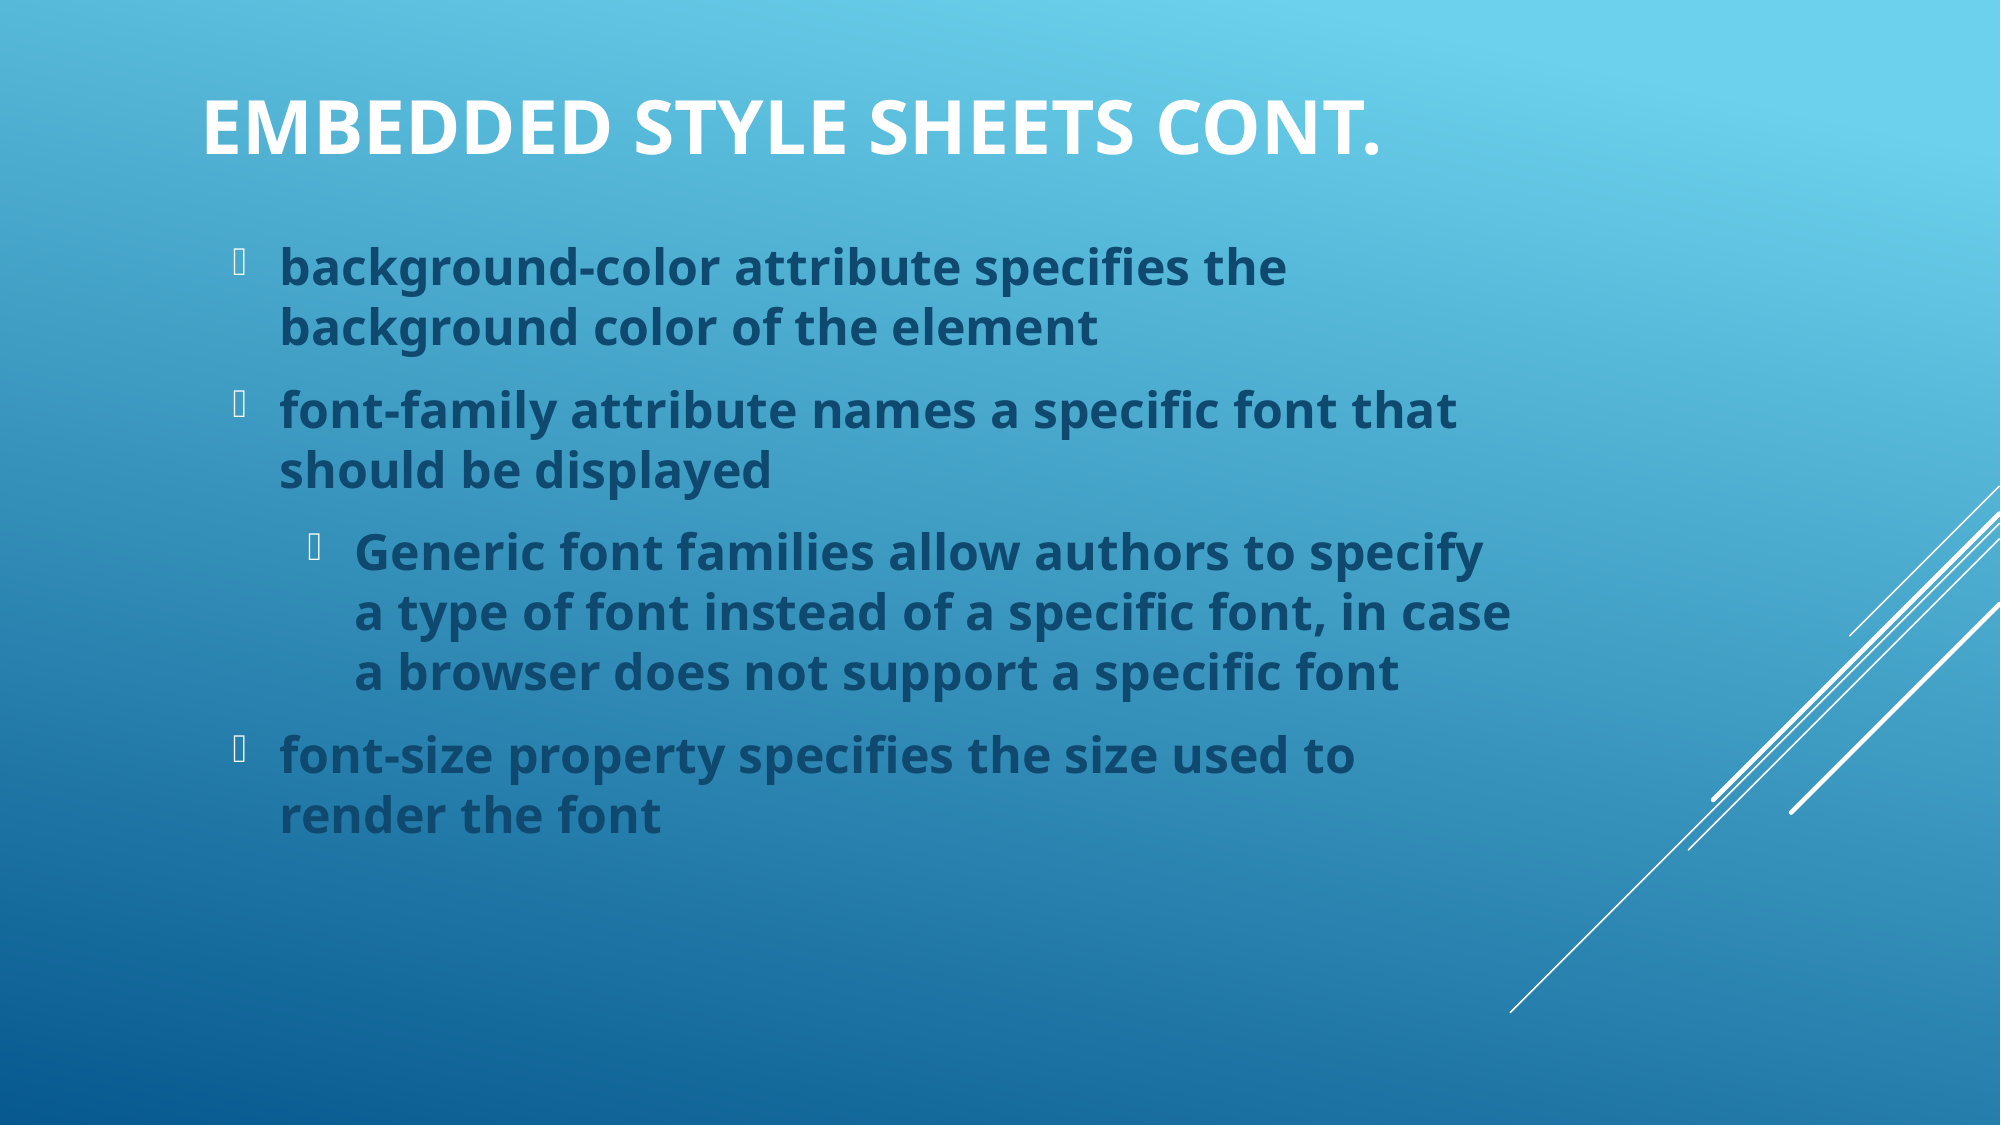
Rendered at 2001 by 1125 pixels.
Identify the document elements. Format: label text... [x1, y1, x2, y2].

text_box Embedded Style Sheets Cont. [185, 71, 1399, 177]
text_box background-color attribute specifies the background color of the element font-family attribute names a specific font that should be displayed Generic font families allow authors to specify a type of font instead of a specific font, in case a browser does not support a specific font font-size property specifies the size used to render the font [217, 228, 1531, 971]
